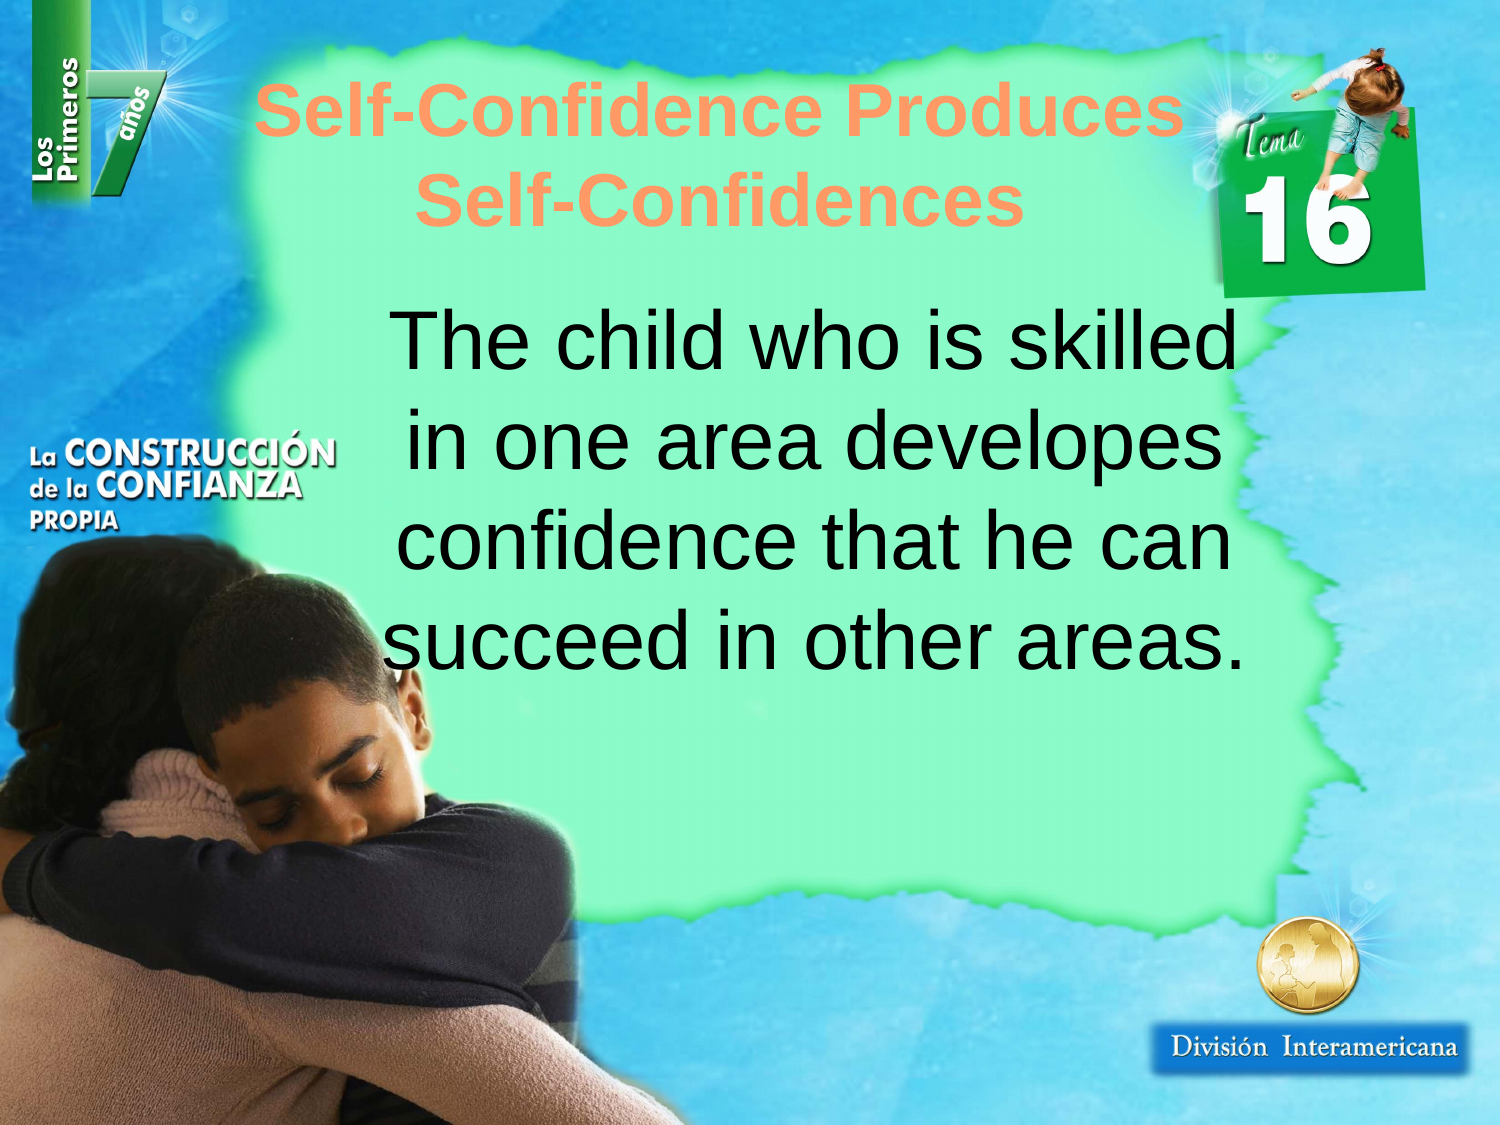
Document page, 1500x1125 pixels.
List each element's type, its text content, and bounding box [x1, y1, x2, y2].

text_box The child who is skilled in one area developes confidence that he can succeed in other areas. [360, 278, 1270, 694]
picture [0, 0, 1500, 1125]
text_box Self-Confidence Produces Self-Confidences [230, 54, 1211, 250]
